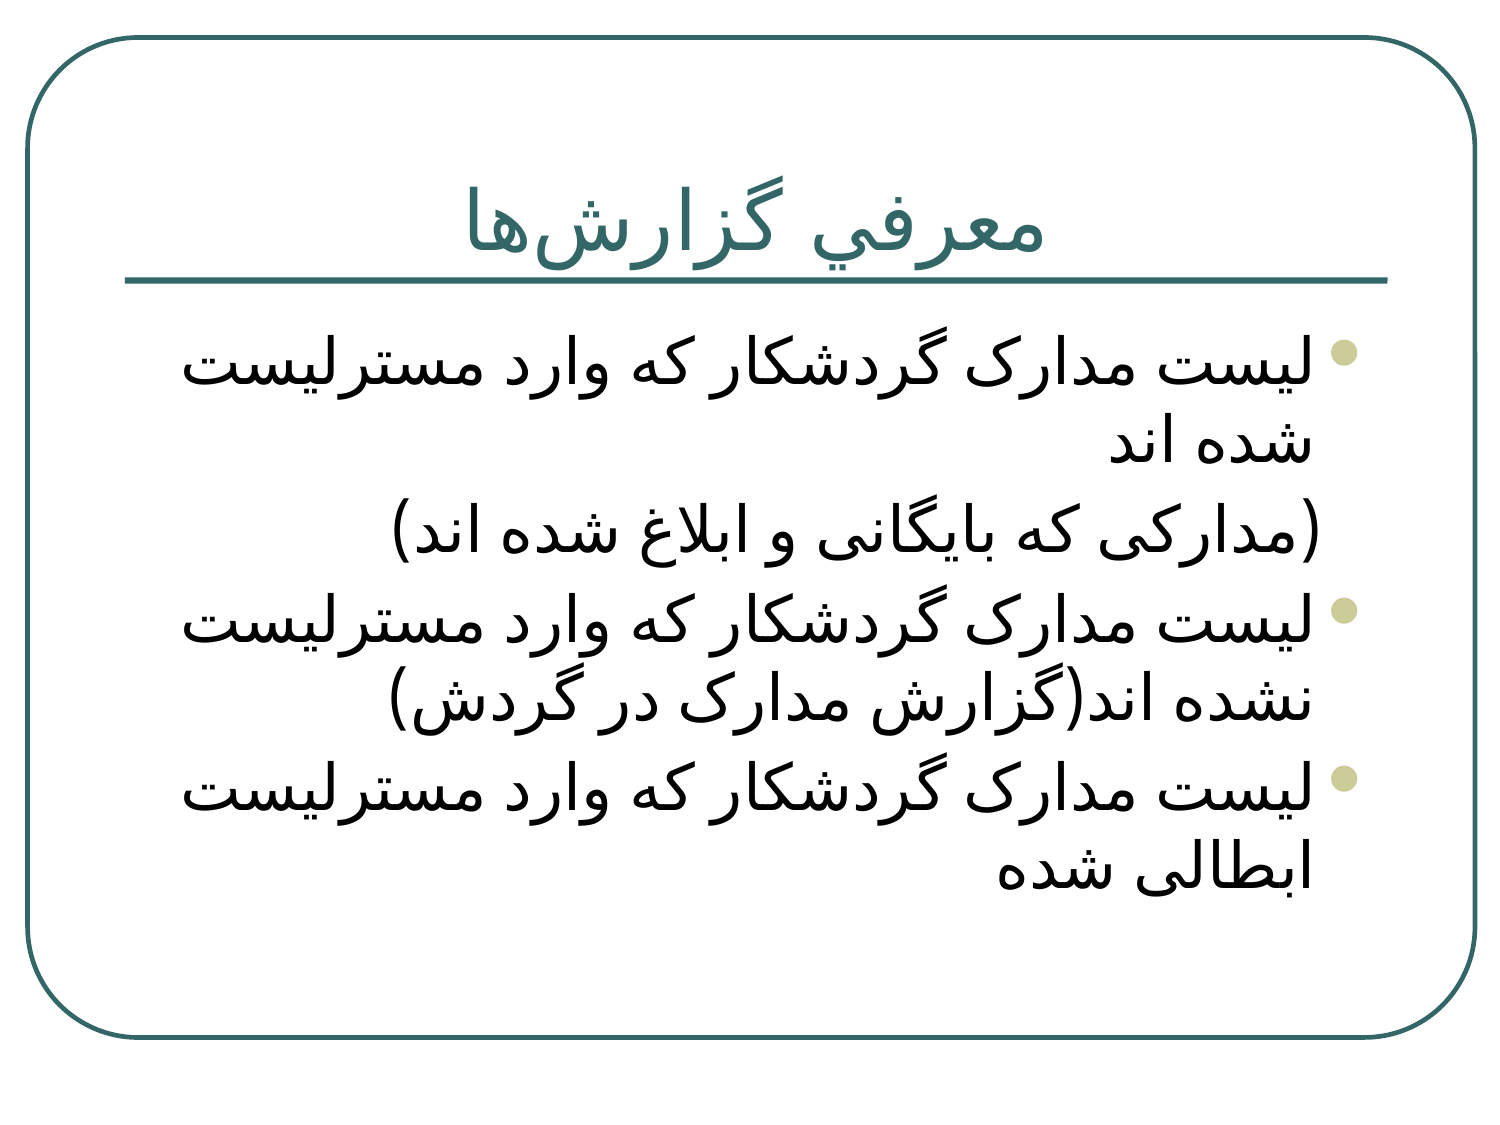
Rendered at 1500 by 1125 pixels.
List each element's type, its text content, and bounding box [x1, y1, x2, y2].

title معرفي گزارش‌ها [125, 87, 1388, 275]
list لیست مدارک گردشکار که وارد مسترلیست شده اند (مدارکی که بایگانی و ابلاغ شده اند) لیست مدارک گردشکار که وارد مسترلیست نشده اند(گزارش مدارک در گردش) لیست مدارک گردشکار که وارد مسترلیست ابطالی شده [125, 312, 1388, 975]
